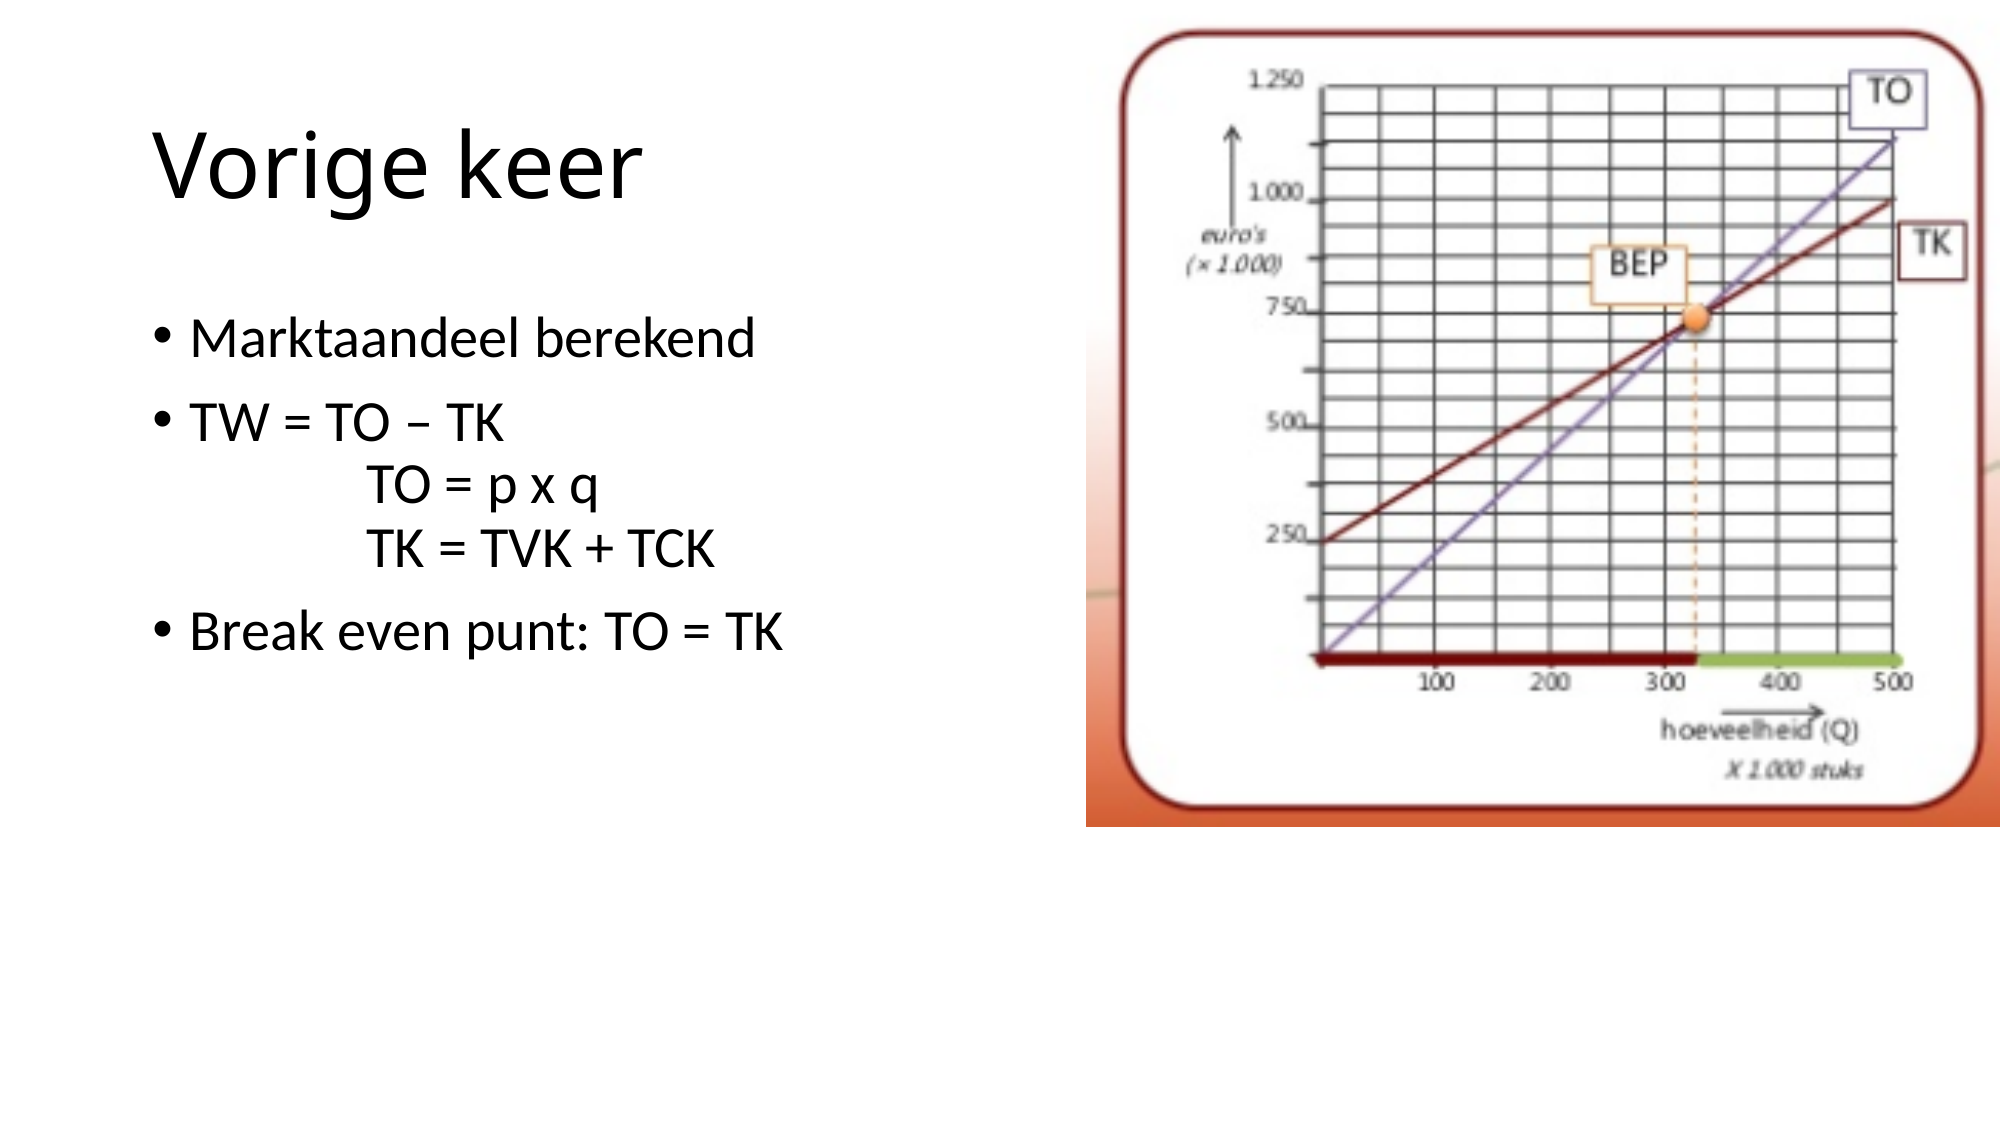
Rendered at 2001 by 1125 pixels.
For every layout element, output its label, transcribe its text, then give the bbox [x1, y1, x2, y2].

title Vorige keer [137, 59, 1086, 278]
list Marktaandeel berekend TW = TO – TK TO = p x q TK = TVK + TCK Break even punt: TO = TK [137, 299, 1863, 1014]
picture [1086, 0, 2000, 827]
